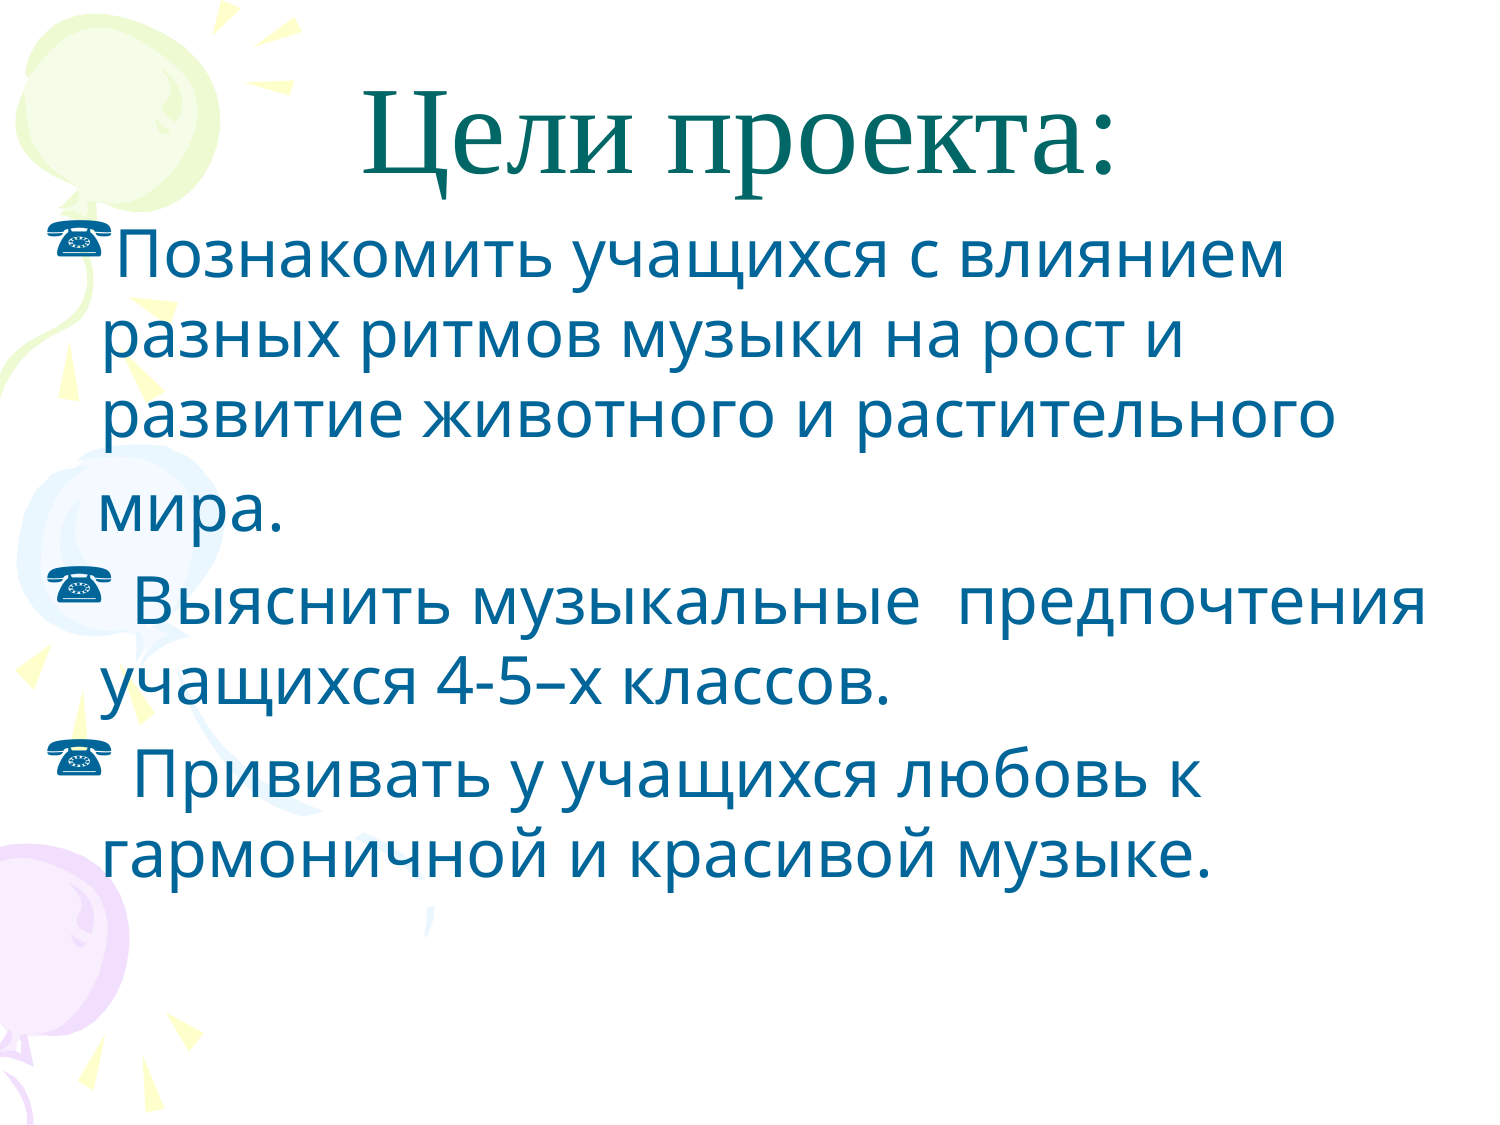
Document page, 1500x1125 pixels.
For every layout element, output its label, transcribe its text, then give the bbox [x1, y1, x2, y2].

title Цели проекта: [64, 30, 1418, 203]
list Познакомить учащихся с влиянием разных ритмов музыки на рост и развитие животного и растительного мира. Выяснить музыкальные предпочтения учащихся 4-5–х классов. Прививать у учащихся любовь к гармоничной и красивой музыке. [29, 203, 1500, 1125]
